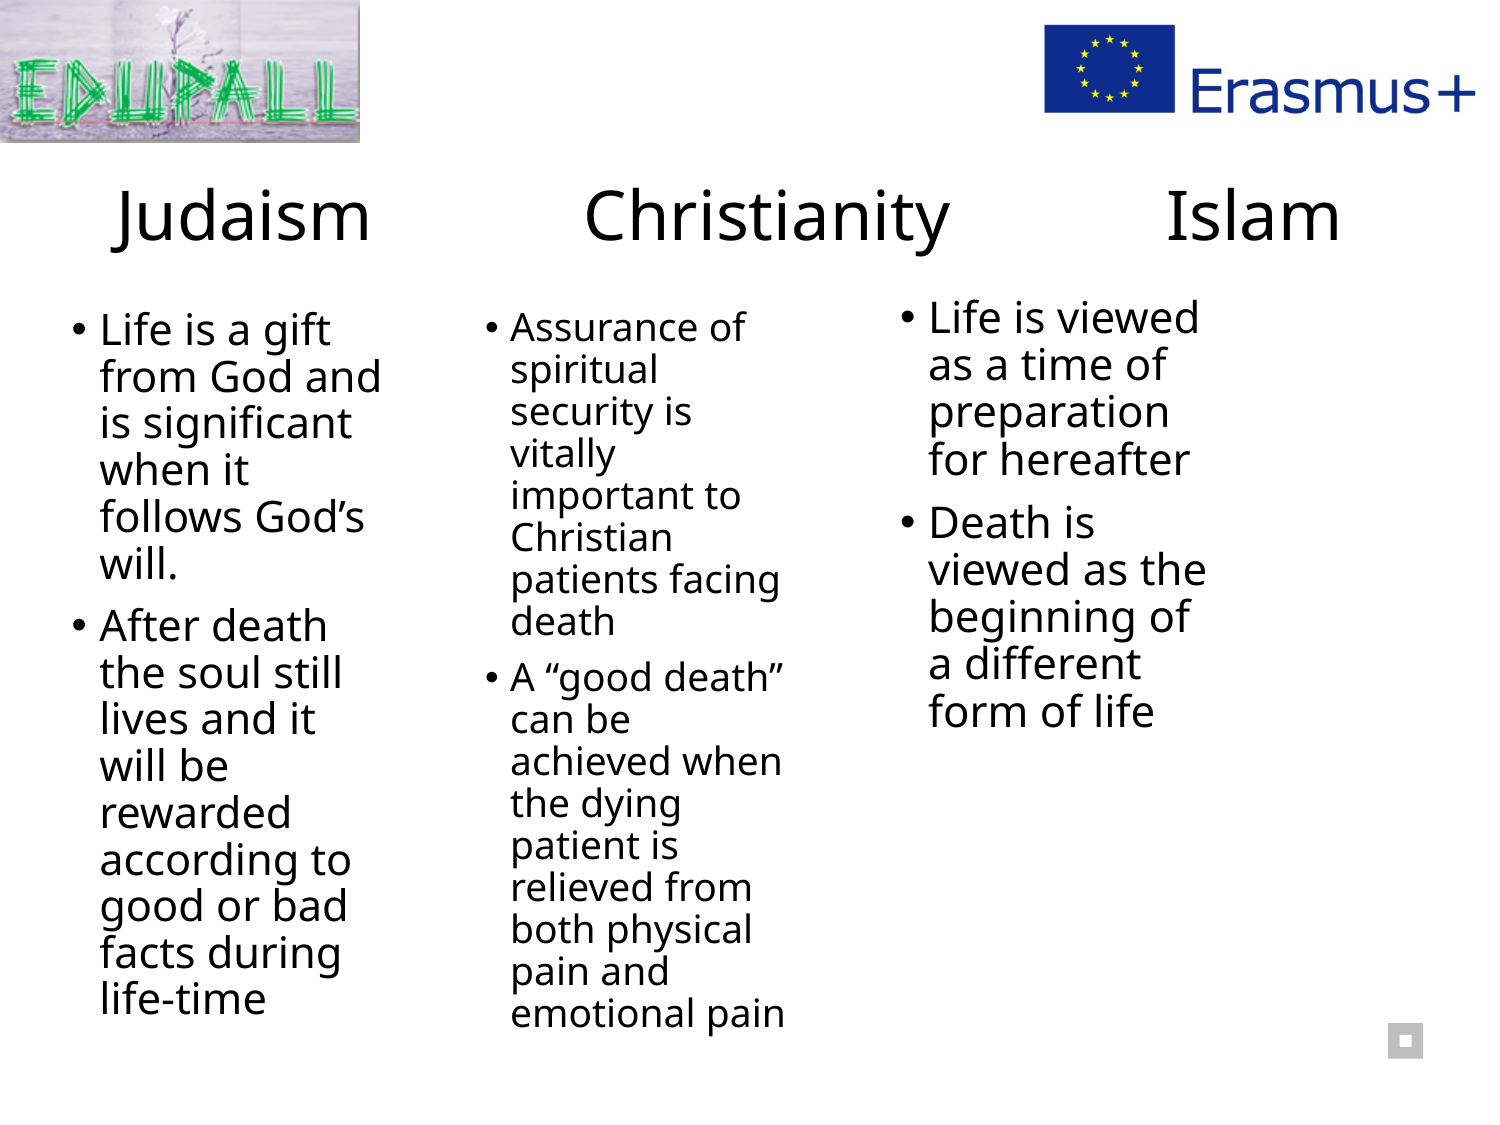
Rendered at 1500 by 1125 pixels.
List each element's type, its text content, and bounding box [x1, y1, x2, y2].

title Judaism Christianity Islam [101, 148, 1395, 289]
picture [1019, 0, 1500, 138]
text_box Life is a gift from God and is significant when it follows God’s will. After death the soul still lives and it will be rewarded according to good or bad facts during life-time [56, 300, 398, 1056]
text_box Life is viewed as a time of preparation for hereafter Death is viewed as the beginning of a different form of life [885, 288, 1227, 1043]
text_box [470, 299, 813, 1055]
picture [0, 0, 360, 143]
